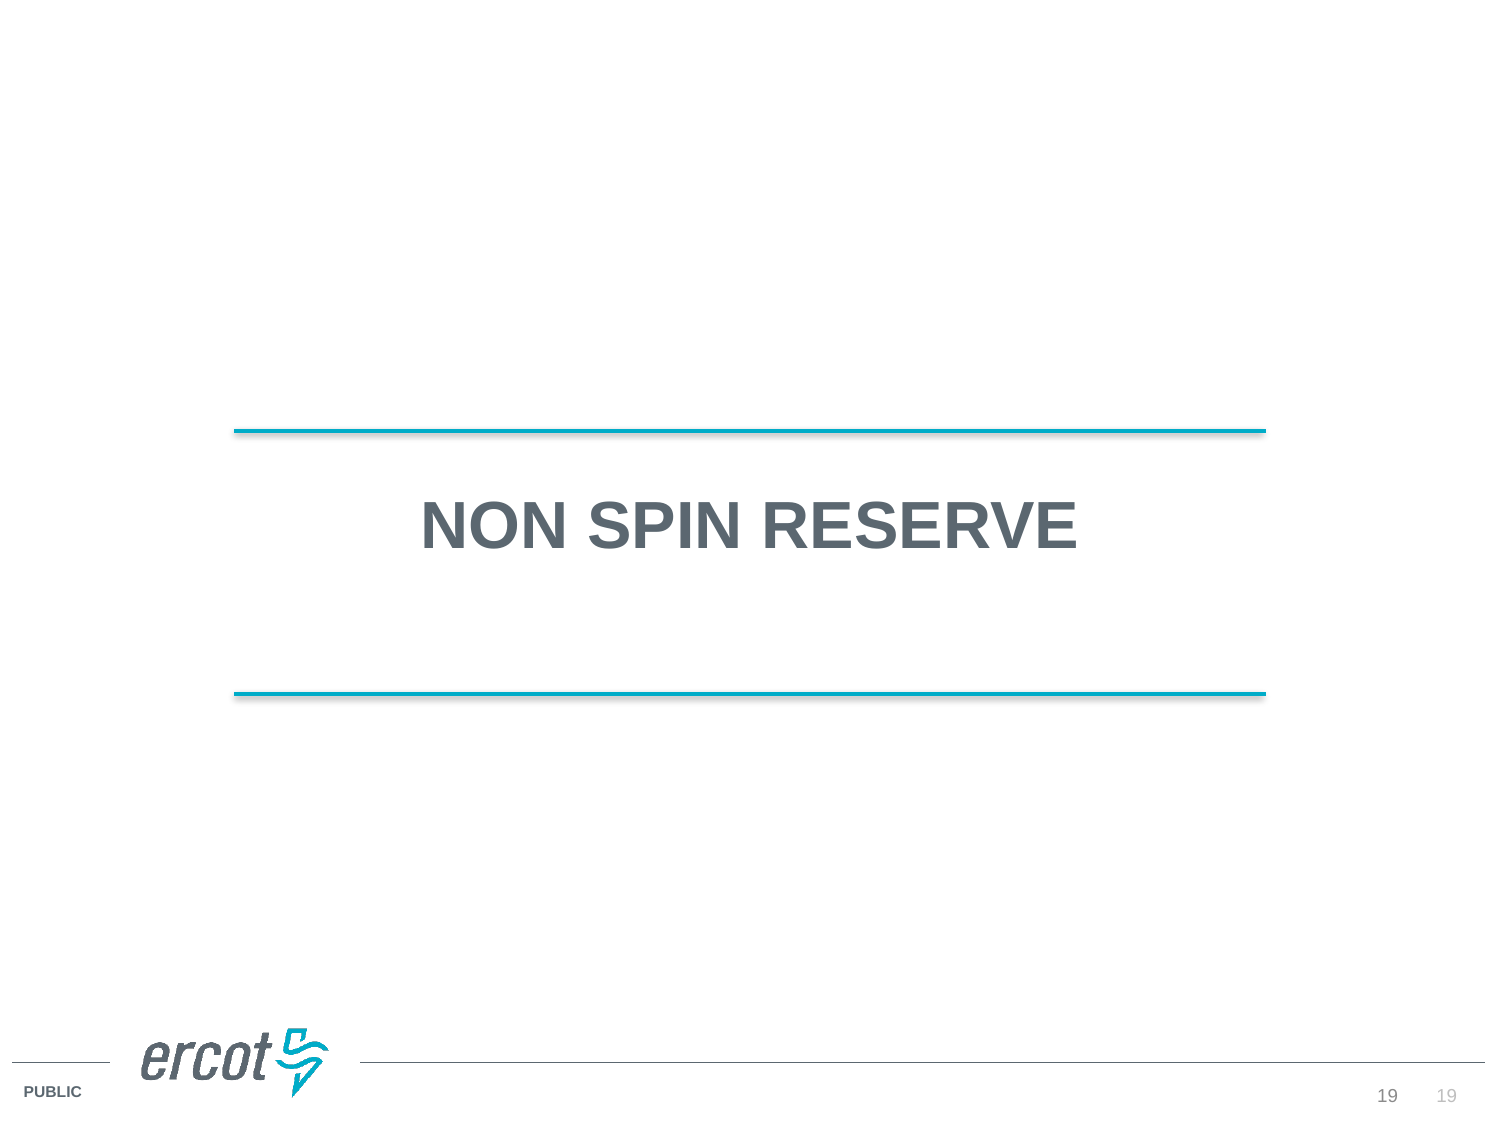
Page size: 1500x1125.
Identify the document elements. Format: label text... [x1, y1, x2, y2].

picture [137, 1024, 332, 1100]
slide_number 19 [1350, 1077, 1425, 1113]
list Non Spin Reserve [234, 474, 1266, 638]
